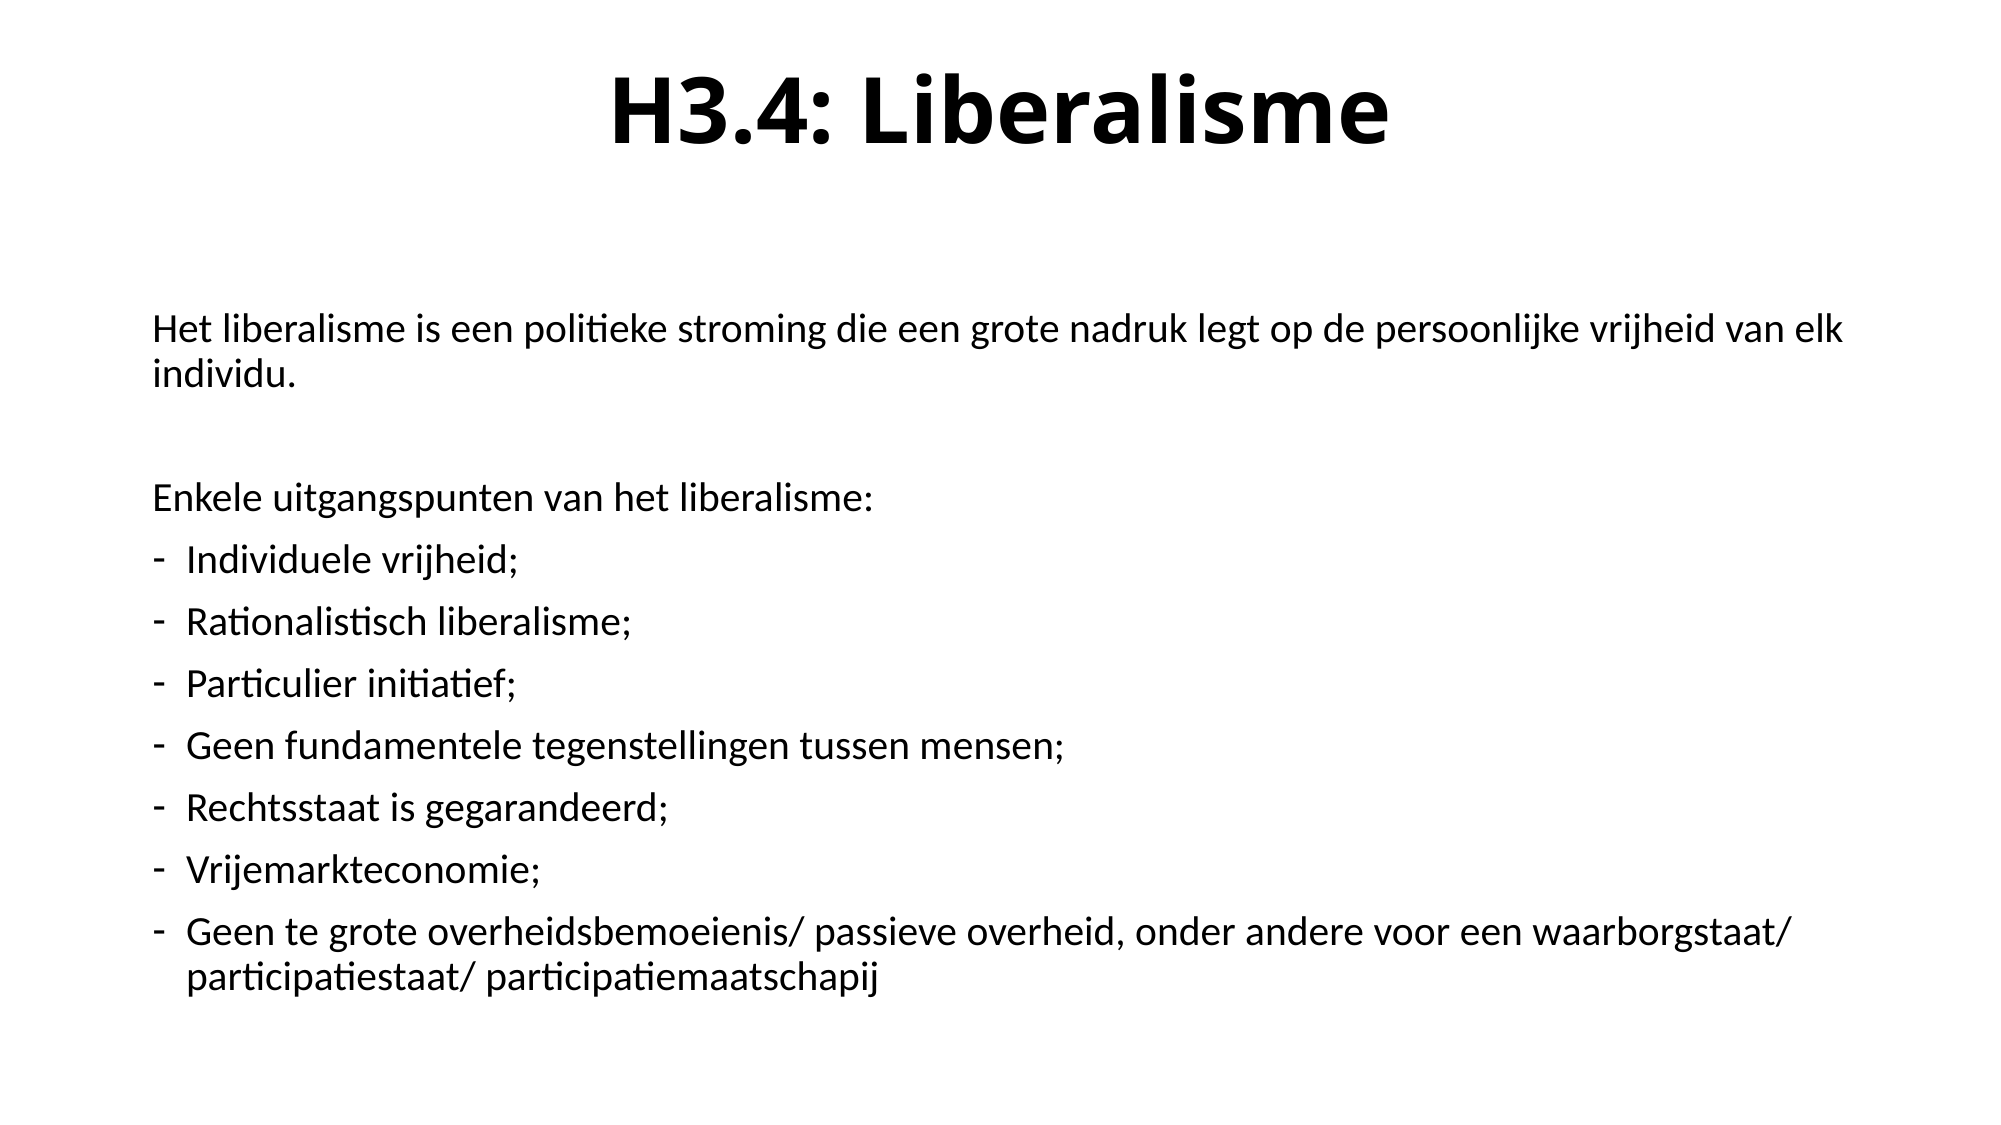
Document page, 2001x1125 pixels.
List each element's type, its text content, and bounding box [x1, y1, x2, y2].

title H3.4: Liberalisme [137, 59, 1863, 278]
list Het liberalisme is een politieke stroming die een grote nadruk legt op de persoonlijke vrijheid van elk individu. Enkele uitgangspunten van het liberalisme: Individuele vrijheid; Rationalistisch liberalisme; Particulier initiatief; Geen fundamentele tegenstellingen tussen mensen; Rechtsstaat is gegarandeerd; Vrijemarkteconomie; Geen te grote overheidsbemoeienis/ passieve overheid, onder andere voor een waarborgstaat/ participatiestaat/ participatiemaatschapij [137, 299, 1863, 1014]
